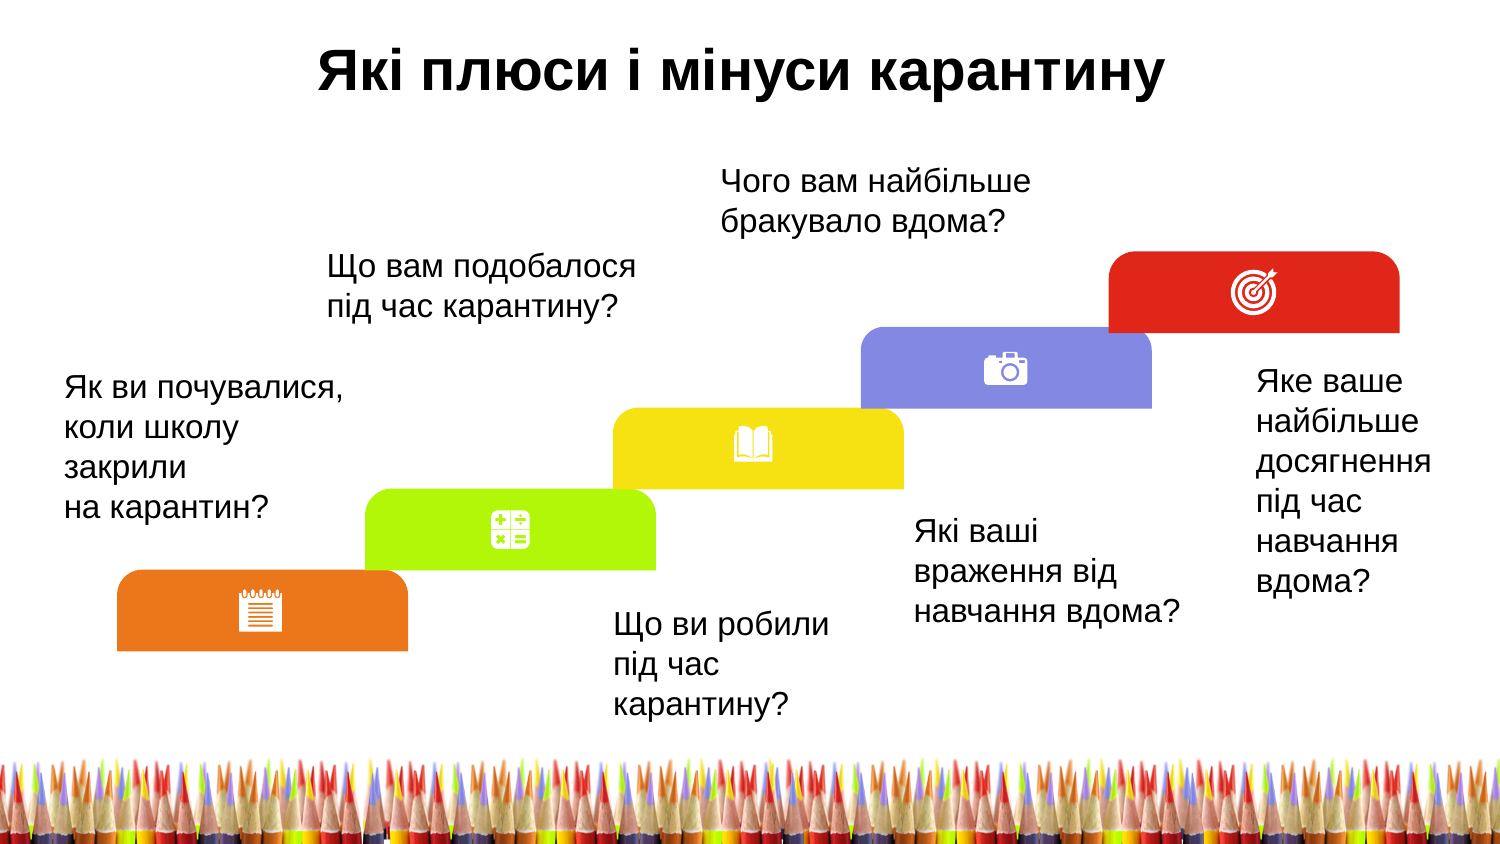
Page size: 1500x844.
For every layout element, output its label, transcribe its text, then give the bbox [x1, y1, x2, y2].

text_box [237, 587, 284, 634]
text_box [1228, 266, 1280, 318]
text_box Чого вам найбільше бракувало вдома? [705, 151, 1068, 247]
text_box [982, 349, 1030, 388]
text_box [1106, 249, 1402, 336]
text_box Що ви робили під час карантину? [598, 594, 870, 730]
text_box Як ви почувалися, коли школу закрили на карантин? [48, 357, 385, 533]
text_box [362, 486, 659, 573]
text_box [610, 405, 906, 492]
text_box [858, 324, 1154, 411]
picture [0, 756, 1500, 844]
text_box Що вам подобалося під час карантину? [311, 237, 671, 332]
text_box [115, 567, 411, 654]
text_box [732, 423, 775, 464]
text_box Які ваші враження від навчання вдома? [898, 502, 1206, 637]
text_box [489, 508, 532, 551]
text_box Яке ваше найбільше досягнення під час навчання вдома? [1241, 351, 1481, 606]
list Які плюси і мінуси карантину [0, 20, 1500, 115]
